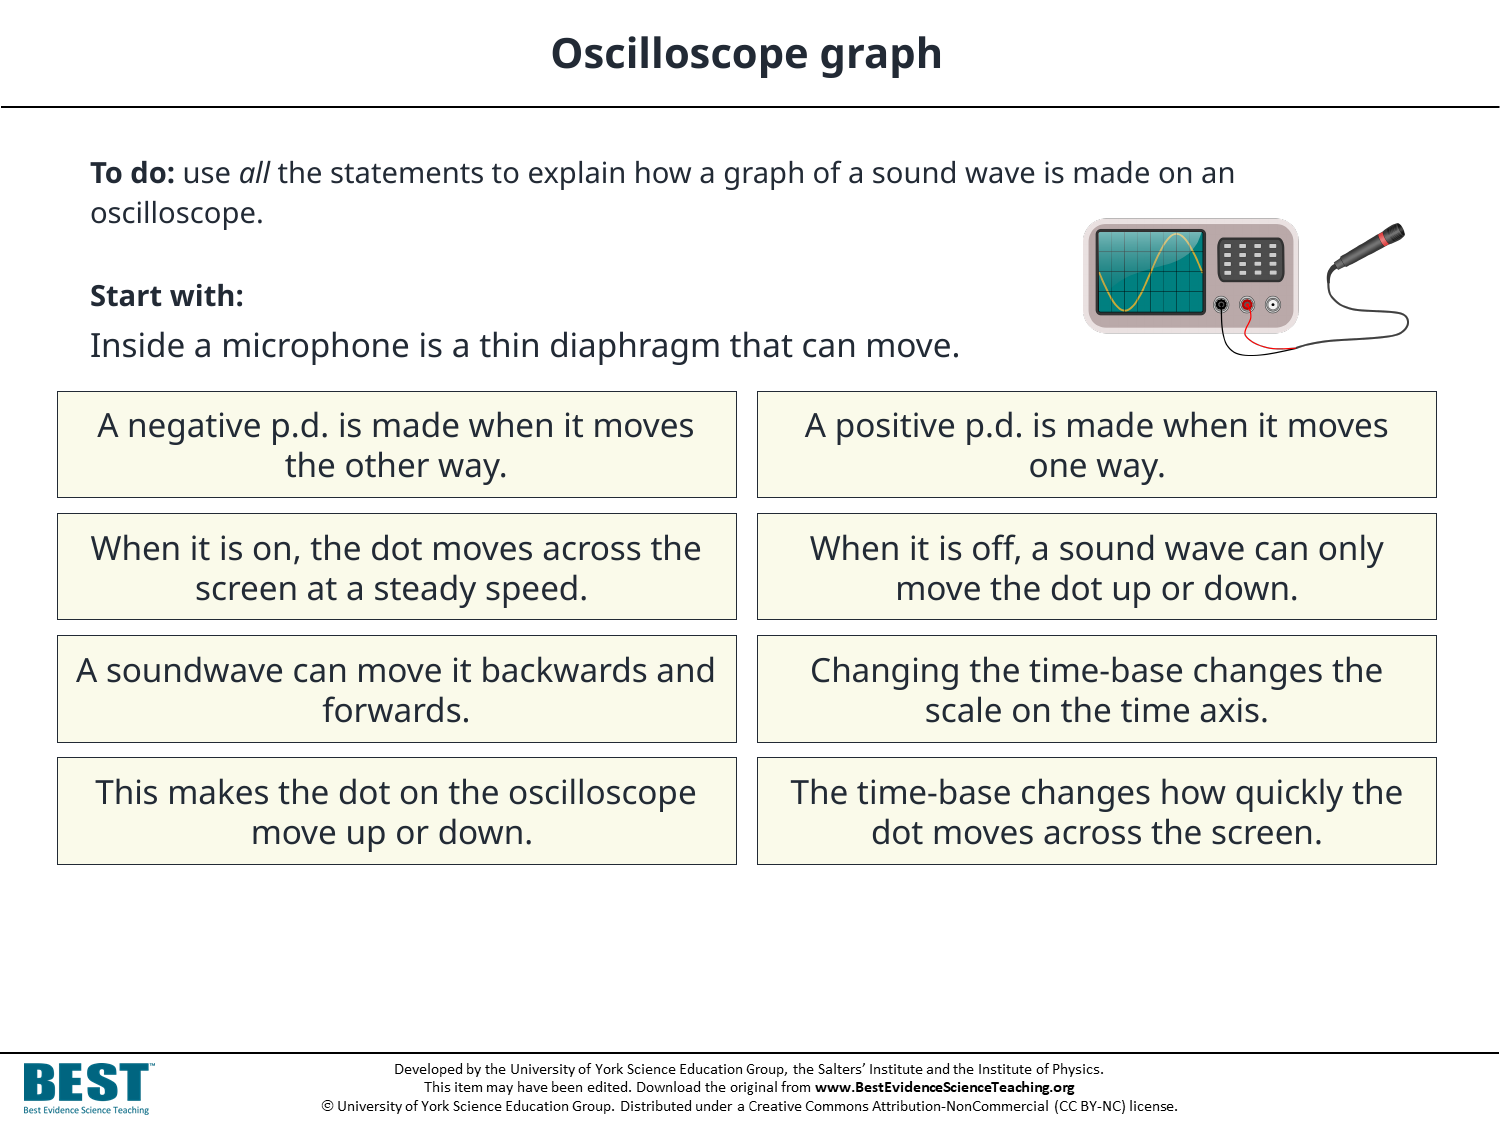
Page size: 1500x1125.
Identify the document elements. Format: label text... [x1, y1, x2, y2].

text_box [57, 391, 1438, 865]
text_box Oscilloscope graph [23, 4, 1471, 99]
picture [0, 106, 1500, 1125]
